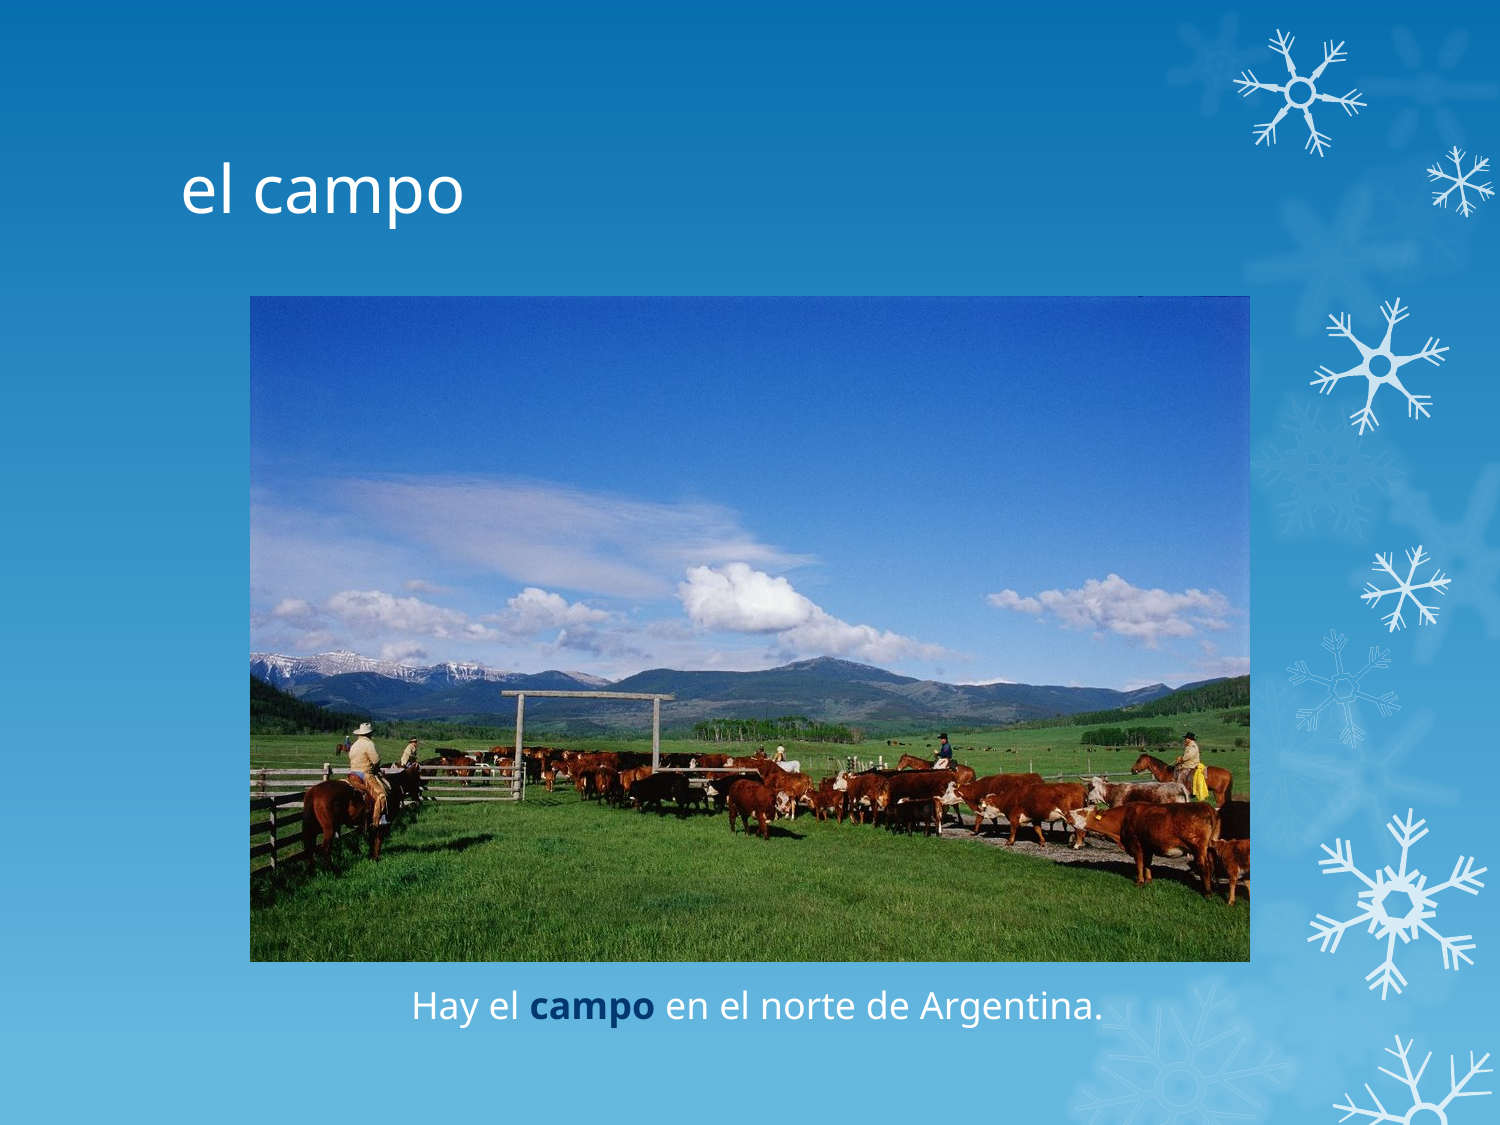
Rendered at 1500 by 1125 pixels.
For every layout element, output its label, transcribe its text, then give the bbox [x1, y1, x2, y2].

title el campo [165, 110, 1335, 263]
text_box Hay el campo en el norte de Argentina. [162, 974, 1363, 1035]
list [250, 295, 1250, 962]
